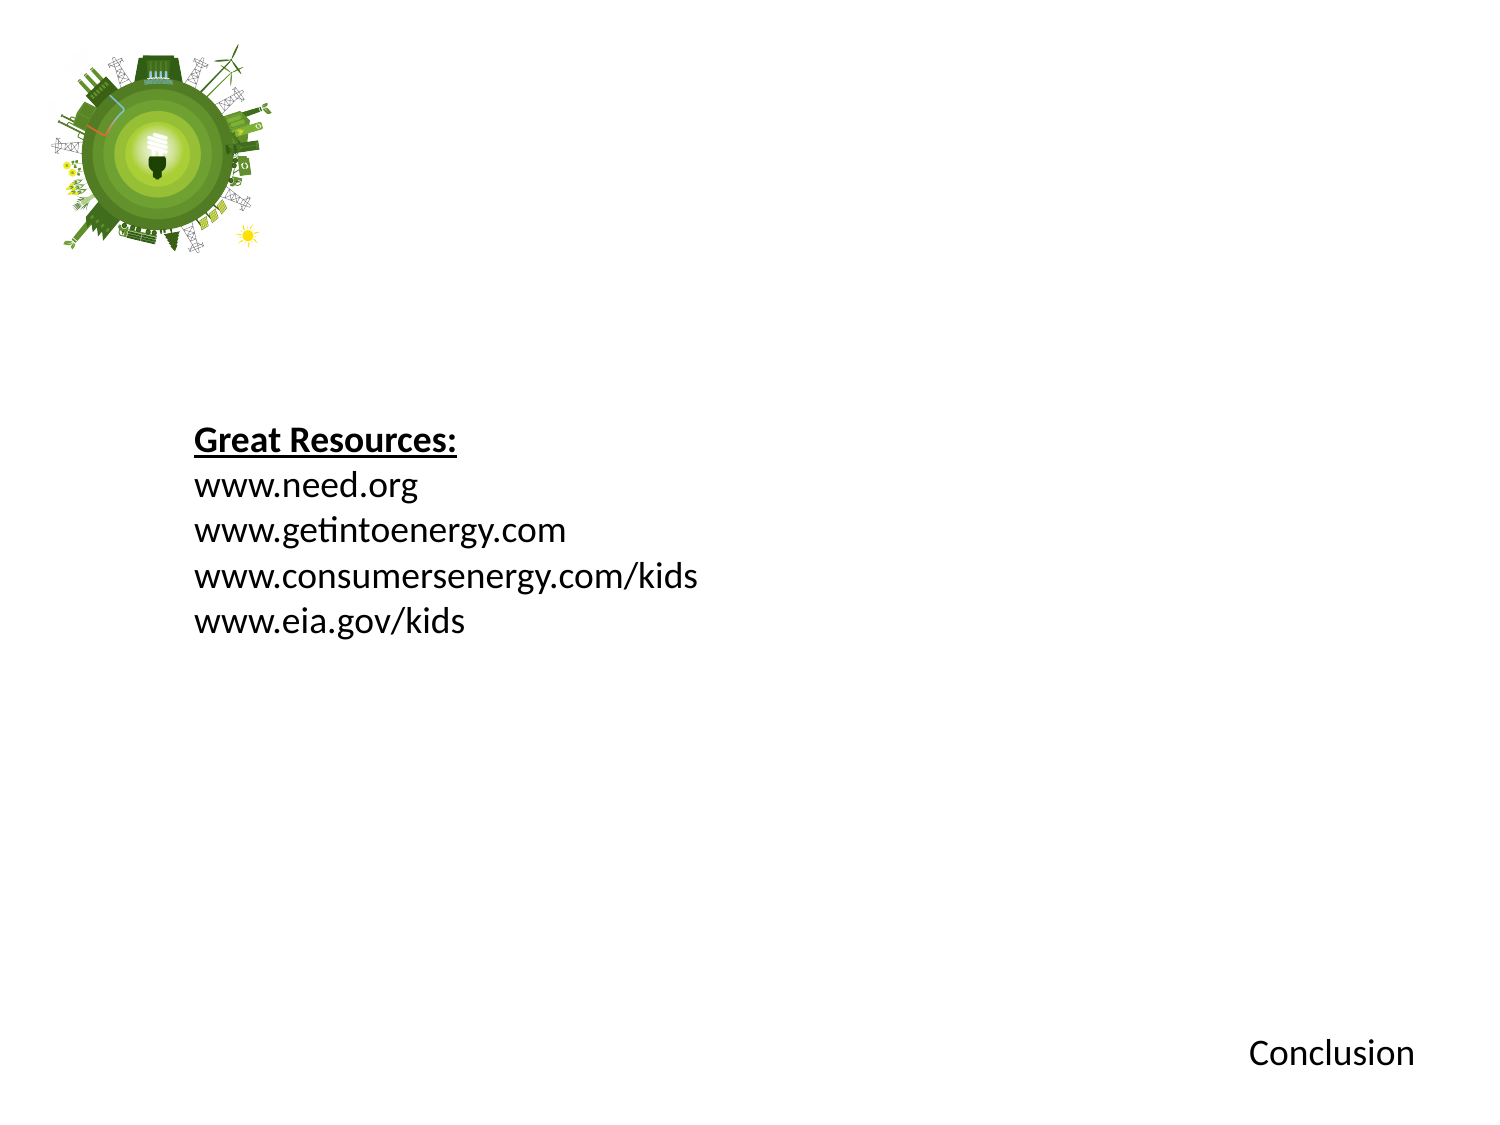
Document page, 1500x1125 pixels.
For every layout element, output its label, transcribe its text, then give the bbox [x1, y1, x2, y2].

title Great Resources: www.need.org www.getintoenergy.com www.consumersenergy.com/kids www.eia.gov/kids [179, 407, 1388, 649]
text_box Conclusion [750, 1020, 1431, 1081]
picture [42, 44, 272, 263]
